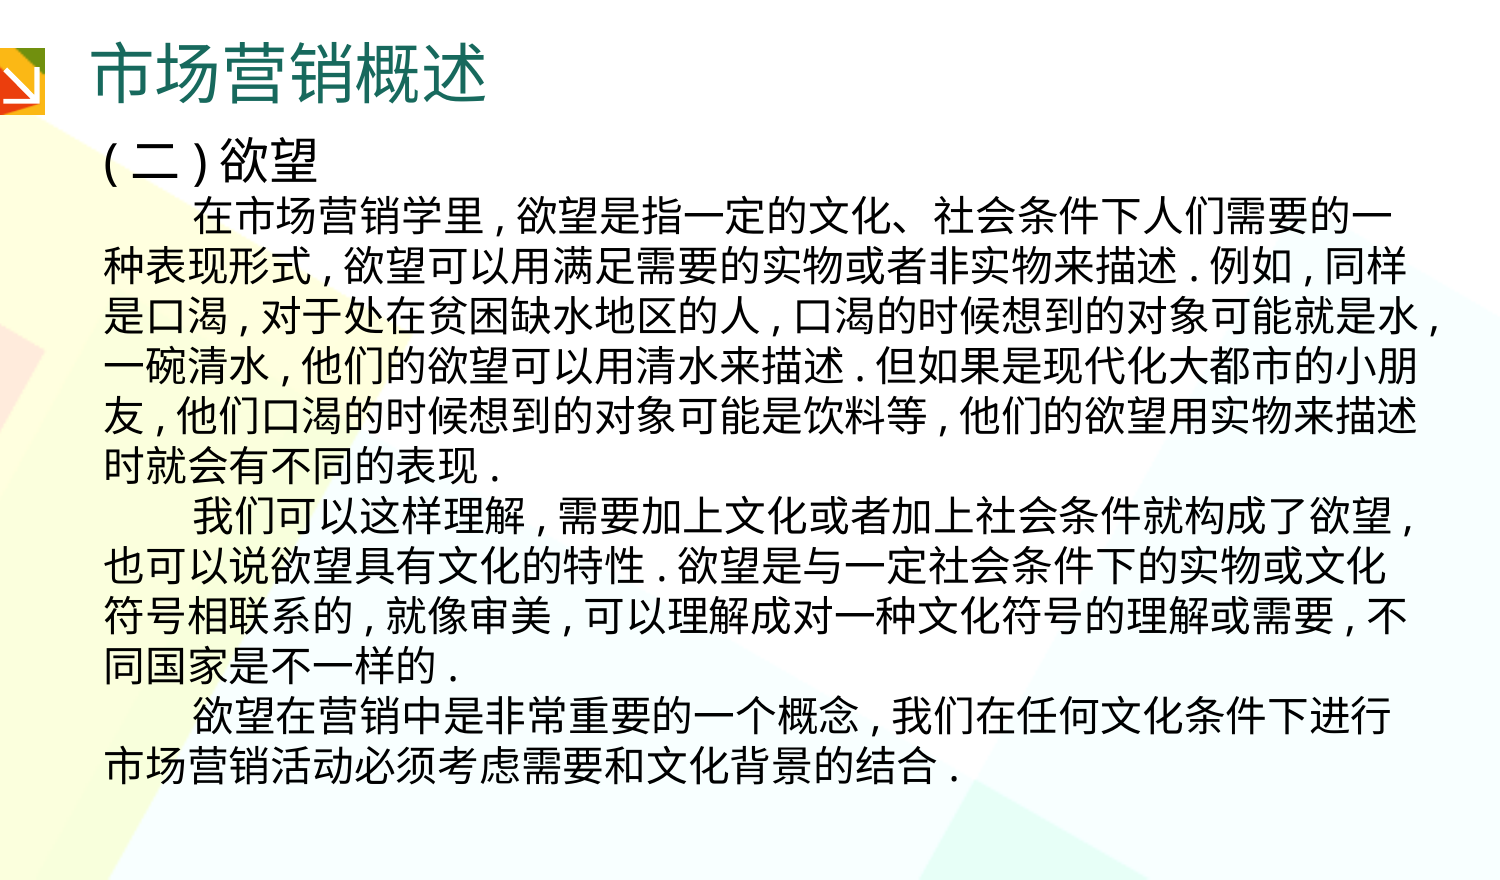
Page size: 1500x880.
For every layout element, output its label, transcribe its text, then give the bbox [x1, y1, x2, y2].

text_box (二)欲望 在市场营销学里,欲望是指一定的文化、社会条件下人们需要的一种表现形式,欲望可以用满足需要的实物或者非实物来描述.例如,同样是口渴,对于处在贫困缺水地区的人,口渴的时候想到的对象可能就是水,一碗清水,他们的欲望可以用清水来描述.但如果是现代化大都市的小朋友,他们口渴的时候想到的对象可能是饮料等,他们的欲望用实物来描述时就会有不同的表现. 我们可以这样理解,需要加上文化或者加上社会条件就构成了欲望,也可以说欲望具有文化的特性.欲望是与一定社会条件下的实物或文化符号相联系的,就像审美,可以理解成对一种文化符号的理解或需要,不同国家是不一样的. 欲望在营销中是非常重要的一个概念,我们在任何文化条件下进行市场营销活动必须考虑需要和文化背景的结合. [88, 122, 1442, 798]
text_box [0, 48, 45, 115]
text_box 市场营销概述 [73, 24, 504, 120]
